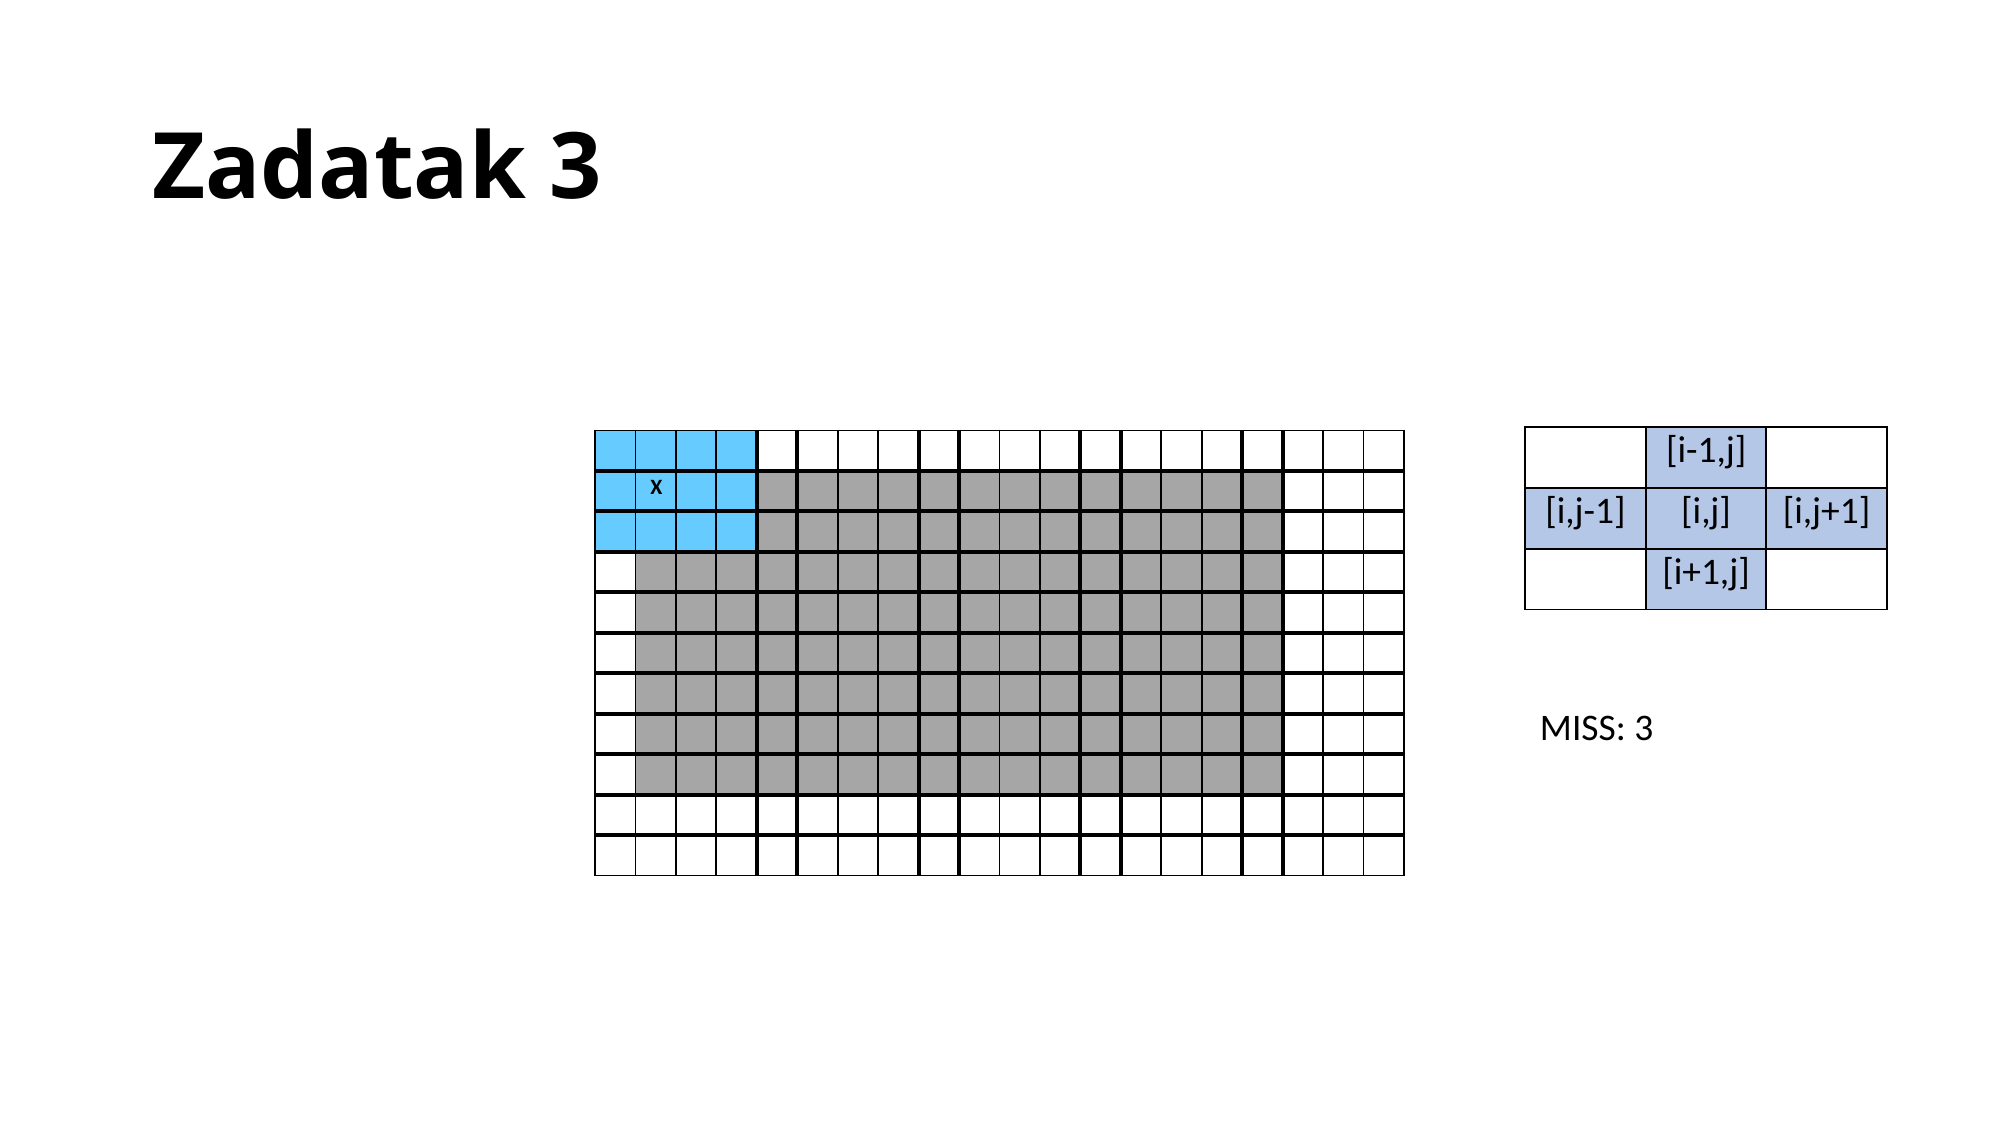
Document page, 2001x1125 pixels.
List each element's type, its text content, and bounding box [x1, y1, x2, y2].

table_cell [596, 635, 635, 671]
table_cell [921, 675, 957, 712]
table_cell [1123, 837, 1160, 875]
text_box MISS: 3 [1525, 695, 1887, 755]
table_header [1285, 431, 1322, 469]
table_cell [636, 716, 675, 752]
table_cell [1285, 473, 1322, 509]
table_cell [879, 675, 917, 712]
table_header [1203, 431, 1240, 469]
table_cell [1244, 594, 1281, 631]
table_cell [759, 716, 795, 752]
table_cell [1244, 837, 1281, 875]
table_cell [1041, 594, 1078, 631]
table_header [717, 431, 755, 469]
table_header [921, 431, 957, 469]
table_cell [879, 554, 917, 590]
table_header [1324, 431, 1363, 469]
table_cell [1203, 716, 1240, 752]
table_cell [677, 797, 715, 833]
table_cell [1123, 554, 1160, 590]
table_header [879, 431, 917, 469]
table_cell [636, 635, 675, 671]
table_cell [1082, 635, 1119, 671]
table_cell [839, 594, 877, 631]
table_cell [1123, 756, 1160, 793]
table_cell [1041, 837, 1078, 875]
table_cell [1324, 594, 1363, 631]
table_cell [1364, 554, 1403, 590]
table_cell [636, 594, 675, 631]
table_cell [961, 594, 999, 631]
table_cell [1041, 635, 1078, 671]
table_cell [1041, 716, 1078, 752]
table_cell [961, 675, 999, 712]
table_cell [1162, 675, 1201, 712]
table_cell [596, 797, 635, 833]
table_cell [759, 837, 795, 875]
table_cell [1244, 756, 1281, 793]
table_cell [1767, 550, 1886, 609]
table_cell [1123, 716, 1160, 752]
table_cell [1041, 797, 1078, 833]
table_cell [636, 756, 675, 793]
table_cell [1203, 837, 1240, 875]
table_cell [1324, 513, 1363, 550]
table_cell [839, 554, 877, 590]
table_cell [961, 797, 999, 833]
table_cell [596, 513, 635, 550]
table_cell [1324, 473, 1363, 509]
table_cell [717, 554, 755, 590]
table_cell [1162, 716, 1201, 752]
table_cell [1162, 594, 1201, 631]
table_cell [961, 837, 999, 875]
table_header [1162, 431, 1201, 469]
table_cell [1162, 513, 1201, 550]
table_cell [921, 513, 957, 550]
table_cell [1244, 513, 1281, 550]
table_cell [1285, 756, 1322, 793]
table_cell [921, 635, 957, 671]
table_cell [1324, 716, 1363, 752]
table_cell [921, 716, 957, 752]
table_cell [1082, 594, 1119, 631]
table_header [1082, 431, 1119, 469]
table_cell [1000, 594, 1039, 631]
table_cell [799, 675, 837, 712]
table_cell [1324, 797, 1363, 833]
table_cell [1203, 756, 1240, 793]
table_cell [1041, 473, 1078, 509]
table_cell [921, 594, 957, 631]
title Zadatak 3 [137, 59, 1863, 278]
table_cell [921, 756, 957, 793]
table_cell [1123, 513, 1160, 550]
table_cell [1000, 716, 1039, 752]
table_cell [879, 594, 917, 631]
table_cell [1082, 675, 1119, 712]
table_cell [759, 473, 795, 509]
table_cell [1203, 554, 1240, 590]
table_cell [1082, 716, 1119, 752]
table_cell [1364, 716, 1403, 752]
table_cell [961, 554, 999, 590]
table_cell [759, 675, 795, 712]
table_cell [717, 594, 755, 631]
table_cell [596, 675, 635, 712]
table_cell [1000, 513, 1039, 550]
table_cell [1364, 675, 1403, 712]
table_header [1123, 431, 1160, 469]
table_cell [1123, 675, 1160, 712]
table_cell [1244, 797, 1281, 833]
table_cell [717, 716, 755, 752]
table_cell [759, 594, 795, 631]
table_cell [1203, 635, 1240, 671]
table_header [759, 431, 795, 469]
table_cell [717, 513, 755, 550]
table_cell [1364, 635, 1403, 671]
table_header [636, 431, 675, 469]
table_cell [677, 716, 715, 752]
table_cell [677, 554, 715, 590]
table_cell [1000, 756, 1039, 793]
table_cell [596, 473, 635, 509]
table_cell [879, 635, 917, 671]
table_cell [1123, 635, 1160, 671]
table_cell [1162, 473, 1201, 509]
table_cell [677, 594, 715, 631]
table_header [1041, 431, 1078, 469]
table_cell [1244, 635, 1281, 671]
table_cell [677, 837, 715, 875]
table_cell X [636, 473, 675, 509]
table_cell [1082, 513, 1119, 550]
table_cell [1244, 716, 1281, 752]
table_cell [799, 797, 837, 833]
table_cell [839, 716, 877, 752]
table_cell [839, 473, 877, 509]
table_cell [i,j] [1647, 489, 1765, 548]
table_cell [636, 554, 675, 590]
table_header [677, 431, 715, 469]
table_cell [879, 513, 917, 550]
table_header [839, 431, 877, 469]
table_cell [1526, 550, 1645, 609]
table_cell [717, 837, 755, 875]
table_cell [1203, 594, 1240, 631]
table_cell [1082, 797, 1119, 833]
table_cell [1324, 756, 1363, 793]
table_cell [636, 675, 675, 712]
table_header [1364, 431, 1403, 469]
table_cell [i,j-1] [1526, 489, 1645, 548]
table_cell [i,j+1] [1767, 489, 1886, 548]
table_cell [759, 635, 795, 671]
table_header [596, 431, 635, 469]
table_cell [1324, 554, 1363, 590]
table_cell [759, 513, 795, 550]
table_header [799, 431, 837, 469]
table_cell [921, 473, 957, 509]
table_cell [1364, 473, 1403, 509]
table_cell [799, 837, 837, 875]
table_cell [759, 797, 795, 833]
table_cell [839, 837, 877, 875]
table_cell [839, 513, 877, 550]
table_cell [1364, 756, 1403, 793]
table_cell [1123, 594, 1160, 631]
table_cell [677, 473, 715, 509]
table_cell [1000, 837, 1039, 875]
table_cell [717, 797, 755, 833]
table_cell [596, 837, 635, 875]
table_cell [1203, 513, 1240, 550]
table_cell [1324, 635, 1363, 671]
table_cell [1000, 675, 1039, 712]
table_cell [1324, 675, 1363, 712]
table_cell [596, 594, 635, 631]
table_cell [1123, 473, 1160, 509]
table_cell [1082, 837, 1119, 875]
table_cell [717, 635, 755, 671]
table_cell [717, 756, 755, 793]
table_cell [596, 554, 635, 590]
table_cell [1364, 837, 1403, 875]
table_cell [1285, 554, 1322, 590]
table_cell [839, 635, 877, 671]
table_cell [i+1,j] [1647, 550, 1765, 609]
table_cell [1285, 837, 1322, 875]
table_cell [1082, 756, 1119, 793]
table_cell [1285, 635, 1322, 671]
table_cell [677, 675, 715, 712]
table_cell [1041, 554, 1078, 590]
table_cell [879, 716, 917, 752]
table_cell [1041, 675, 1078, 712]
table_cell [1244, 675, 1281, 712]
table_cell [1041, 513, 1078, 550]
table_cell [879, 756, 917, 793]
table_cell [799, 473, 837, 509]
table_cell [636, 797, 675, 833]
table_cell [879, 473, 917, 509]
table_cell [921, 554, 957, 590]
table_cell [636, 513, 675, 550]
table_cell [677, 635, 715, 671]
table_cell [1000, 473, 1039, 509]
table_cell [1285, 675, 1322, 712]
table_cell [839, 675, 877, 712]
table_cell [1162, 635, 1201, 671]
table_cell [961, 513, 999, 550]
table_cell [1000, 554, 1039, 590]
table_cell [1162, 756, 1201, 793]
table_cell [961, 716, 999, 752]
table_cell [1000, 797, 1039, 833]
table_cell [677, 756, 715, 793]
table_header [1000, 431, 1039, 469]
table_cell [799, 554, 837, 590]
table_cell [717, 473, 755, 509]
table_cell [921, 837, 957, 875]
table_cell [961, 756, 999, 793]
table_cell [1364, 594, 1403, 631]
table_cell [1162, 554, 1201, 590]
table_cell [799, 635, 837, 671]
table_cell [759, 554, 795, 590]
table_cell [839, 756, 877, 793]
table_cell [1364, 797, 1403, 833]
table_cell [1285, 513, 1322, 550]
table_cell [1162, 797, 1201, 833]
table_cell [677, 513, 715, 550]
table_cell [1285, 716, 1322, 752]
table_header [i-1,j] [1647, 428, 1765, 487]
table_cell [1000, 635, 1039, 671]
table_cell [1285, 797, 1322, 833]
table_header [1526, 428, 1645, 487]
table_cell [799, 756, 837, 793]
table_cell [921, 797, 957, 833]
table_cell [1244, 554, 1281, 590]
table_cell [717, 675, 755, 712]
table_cell [1123, 797, 1160, 833]
table_cell [1082, 473, 1119, 509]
table_cell [1285, 594, 1322, 631]
table_cell [799, 716, 837, 752]
table_cell [1364, 513, 1403, 550]
table_header [1244, 431, 1281, 469]
table_cell [1203, 675, 1240, 712]
table_header [961, 431, 999, 469]
table_cell [839, 797, 877, 833]
table_cell [879, 797, 917, 833]
table_cell [1082, 554, 1119, 590]
table_cell [961, 635, 999, 671]
table_cell [636, 837, 675, 875]
table_header [1767, 428, 1886, 487]
table_cell [1203, 473, 1240, 509]
table_cell [1162, 837, 1201, 875]
table_cell [1244, 473, 1281, 509]
table_cell [799, 594, 837, 631]
table_cell [879, 837, 917, 875]
table_cell [1041, 756, 1078, 793]
table_cell [1324, 837, 1363, 875]
table_cell [596, 756, 635, 793]
table_cell [961, 473, 999, 509]
table_cell [1203, 797, 1240, 833]
table_cell [759, 756, 795, 793]
table_cell [799, 513, 837, 550]
table_cell [596, 716, 635, 752]
